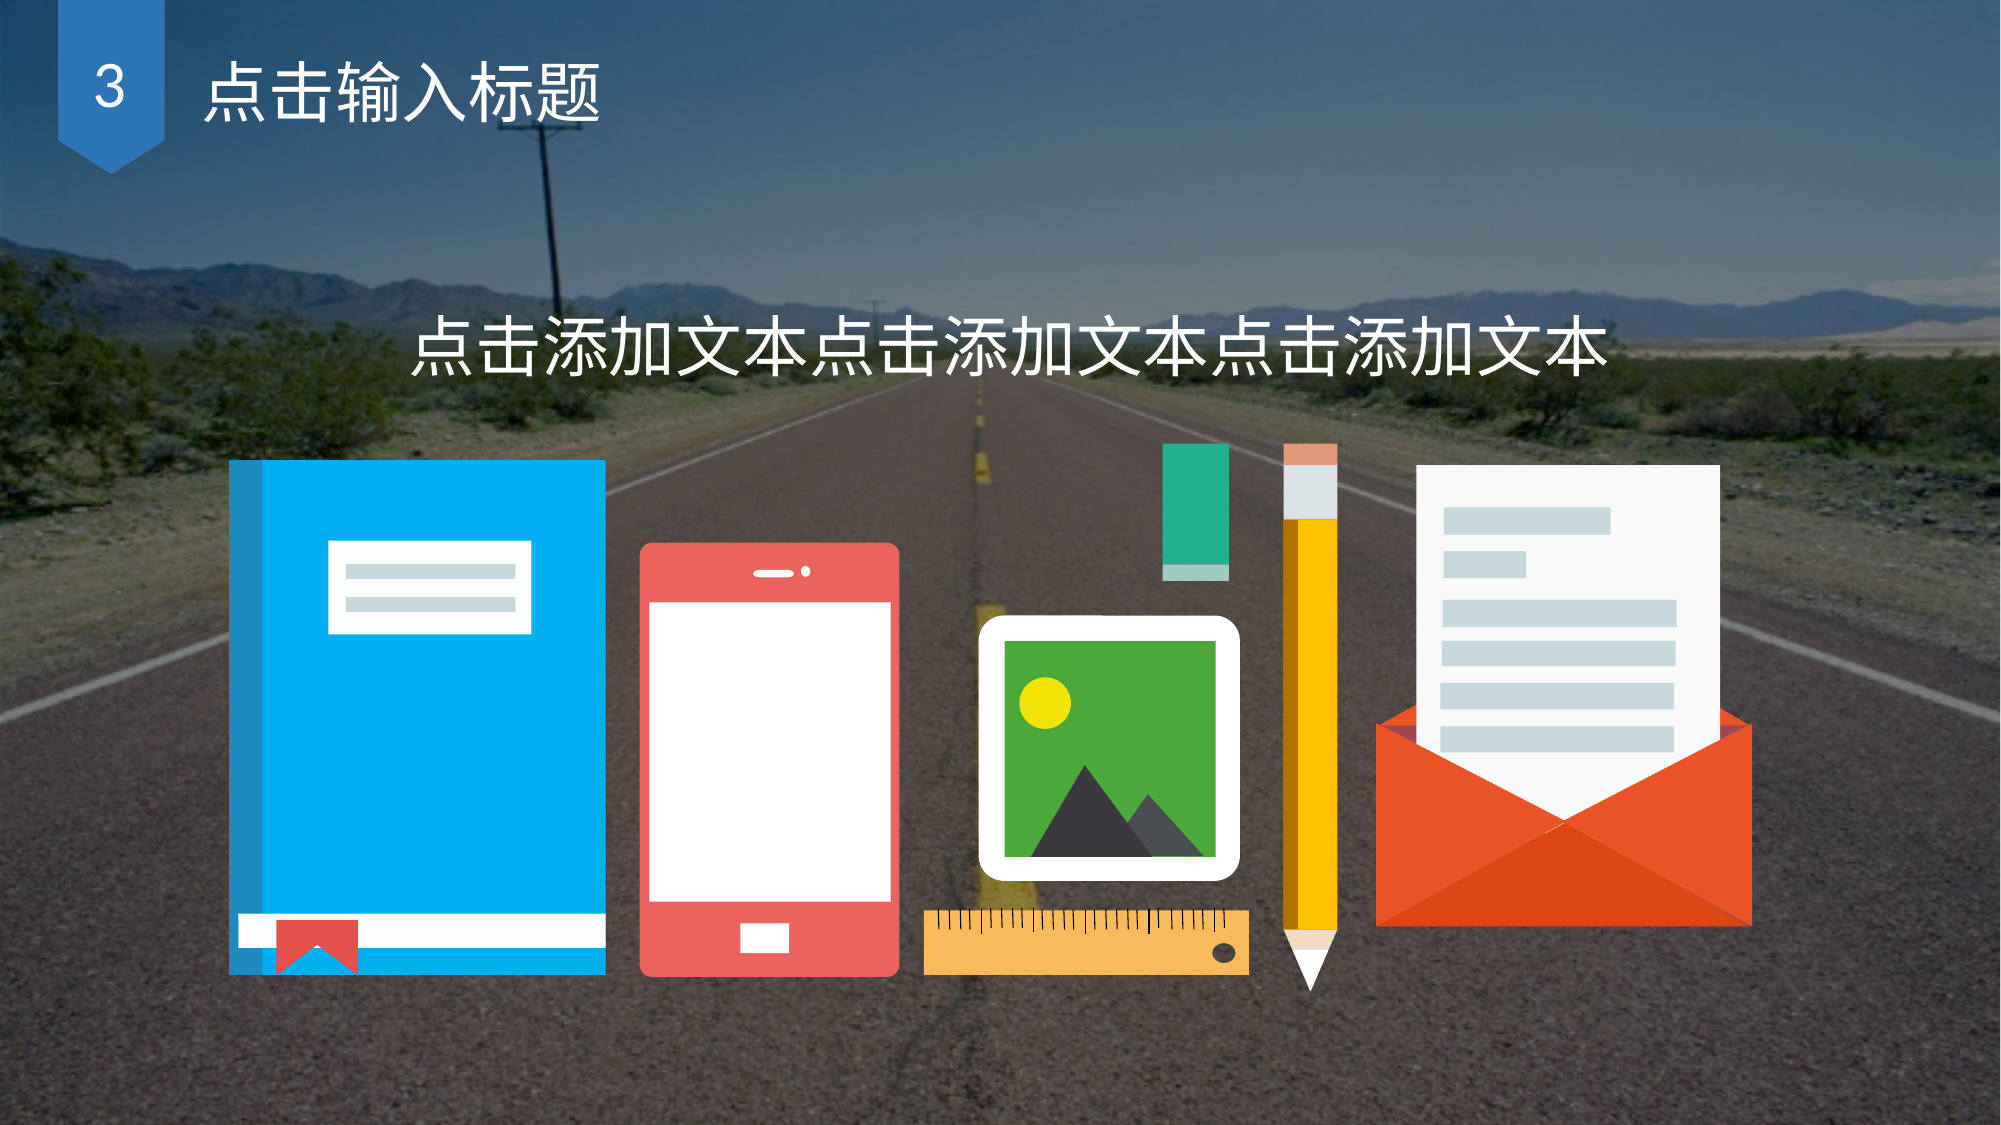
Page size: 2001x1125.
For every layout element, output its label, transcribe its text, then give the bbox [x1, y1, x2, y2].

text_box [1283, 443, 1338, 992]
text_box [229, 460, 606, 976]
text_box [1162, 443, 1229, 581]
text_box [57, 0, 166, 176]
picture [0, 0, 2001, 1125]
text_box 点击输入标题 [186, 43, 673, 138]
text_box 点击添加文本点击添加文本点击添加文本 [394, 297, 1632, 392]
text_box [639, 542, 900, 977]
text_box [978, 615, 1240, 881]
text_box 3 [77, 33, 184, 129]
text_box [1376, 465, 1753, 927]
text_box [923, 907, 1249, 975]
